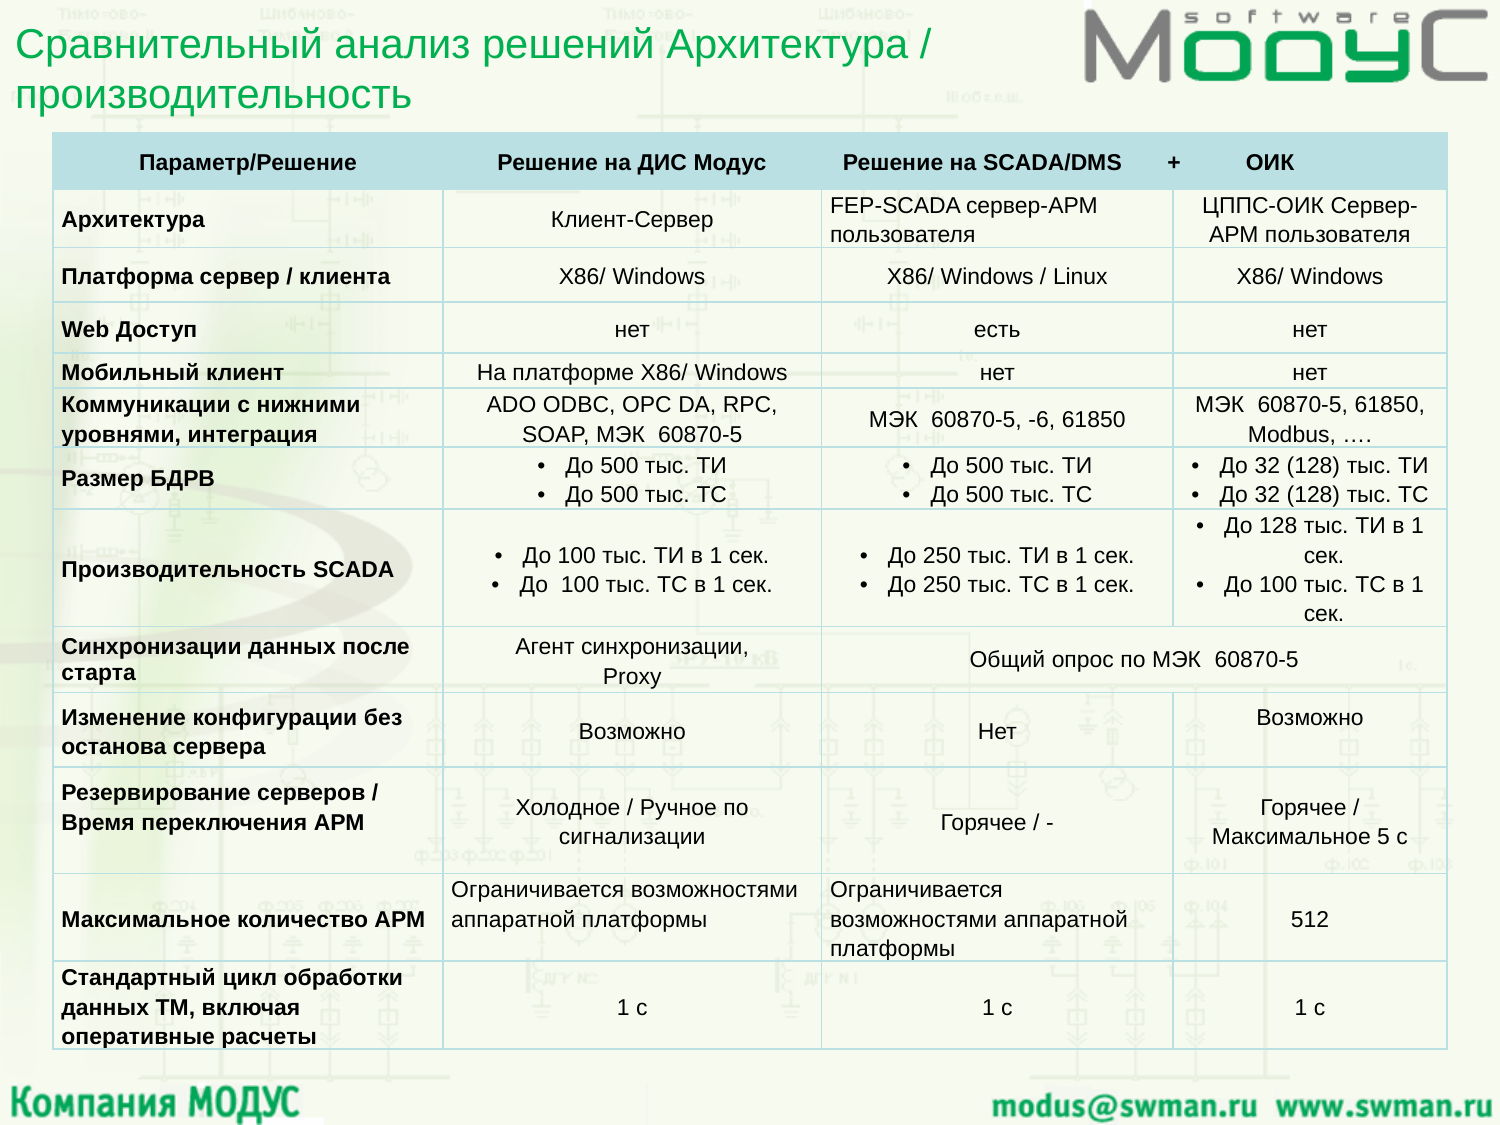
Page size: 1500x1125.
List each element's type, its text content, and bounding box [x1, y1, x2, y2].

table_cell Резервирование серверов / Время переключения АРМ [54, 768, 442, 873]
table_cell есть [822, 303, 1172, 352]
table_cell Синхронизации данных после старта [54, 627, 442, 692]
table_cell Изменение конфигурации без останова сервера [54, 693, 442, 766]
table_cell Нет [822, 693, 1172, 766]
table_cell нет [1174, 354, 1446, 387]
table_cell Х86/ Windows / Linux [822, 248, 1172, 301]
table_cell 512 [1174, 874, 1446, 960]
table_cell МЭК 60870-5, -6, 61850 [822, 389, 1172, 446]
table_cell Размер БДРВ [54, 448, 442, 508]
table_cell 1 с [1174, 962, 1446, 1048]
table_cell Горячее / Максимальное 5 с [1174, 768, 1446, 873]
table_cell нет [1174, 303, 1446, 352]
title Сравнительный анализ решений Архитектура / производительность [0, 0, 1040, 133]
table_cell Платформа сервер / клиента [54, 248, 442, 301]
table_cell Агент синхронизации, Proху [444, 627, 821, 692]
table_cell ЦППС-ОИК Сервер- АРМ пользователя [1174, 190, 1446, 247]
table_cell До 32 (128) тыс. ТИ До 32 (128) тыс. ТС [1174, 448, 1446, 508]
table_cell FEP-SCADA сервер-АРМ пользователя [822, 190, 1172, 247]
table_cell ADO ODBC, OPC DA, RPC, SOAP, МЭК 60870-5 [444, 389, 821, 446]
table_cell Х86/ Windows [444, 248, 821, 301]
table_cell Возможно [444, 693, 821, 766]
table_cell Архитектура [54, 190, 442, 247]
table_cell Клиент-Сервер [444, 190, 821, 247]
table_cell Мобильный клиент [54, 354, 442, 387]
table_cell На платформе Х86/ Windows [444, 354, 821, 387]
table_cell Ограничивается возможностями аппаратной платформы [822, 874, 1172, 960]
table_cell До 500 тыс. ТИ До 500 тыс. ТС [822, 448, 1172, 508]
table_cell Web Доступ [54, 303, 442, 352]
table_cell Х86/ Windows [1174, 248, 1446, 301]
table_cell нет [444, 303, 821, 352]
table_cell нет [822, 354, 1172, 387]
table_cell Общий опрос по МЭК 60870-5 [822, 627, 1446, 692]
table_cell До 128 тыс. ТИ в 1 сек. До 100 тыс. ТС в 1 сек. [1174, 510, 1446, 626]
table_cell МЭК 60870-5, 61850, Modbus, …. [1174, 389, 1446, 446]
table_cell Холодное / Ручное по сигнализации [444, 768, 821, 873]
table_cell Ограничивается возможностями аппаратной платформы [444, 874, 821, 960]
table_cell Горячее / - [822, 768, 1172, 873]
table_cell Максимальное количество АРМ [54, 874, 442, 960]
table_cell Возможно [1174, 693, 1446, 766]
table_cell До 500 тыс. ТИ До 500 тыс. ТС [444, 448, 821, 508]
table_header Решение на SCADA/DMS + ОИК [822, 134, 1446, 188]
table_cell До 100 тыс. ТИ в 1 сек. До 100 тыс. ТС в 1 сек. [444, 510, 821, 626]
table_cell Стандартный цикл обработки данных ТМ, включая оперативные расчеты [54, 962, 442, 1048]
table_cell 1 с [822, 962, 1172, 1048]
table_header Решение на ДИС Модус [444, 134, 821, 188]
table_header Параметр/Решение [54, 134, 442, 188]
table_cell Производительность SCADA [54, 510, 442, 626]
table_cell Коммуникации c нижними уровнями, интеграция [54, 389, 442, 446]
table_cell 1 с [444, 962, 821, 1048]
table_cell До 250 тыс. ТИ в 1 сек. До 250 тыс. ТС в 1 сек. [822, 510, 1172, 626]
picture [0, 0, 1500, 1125]
